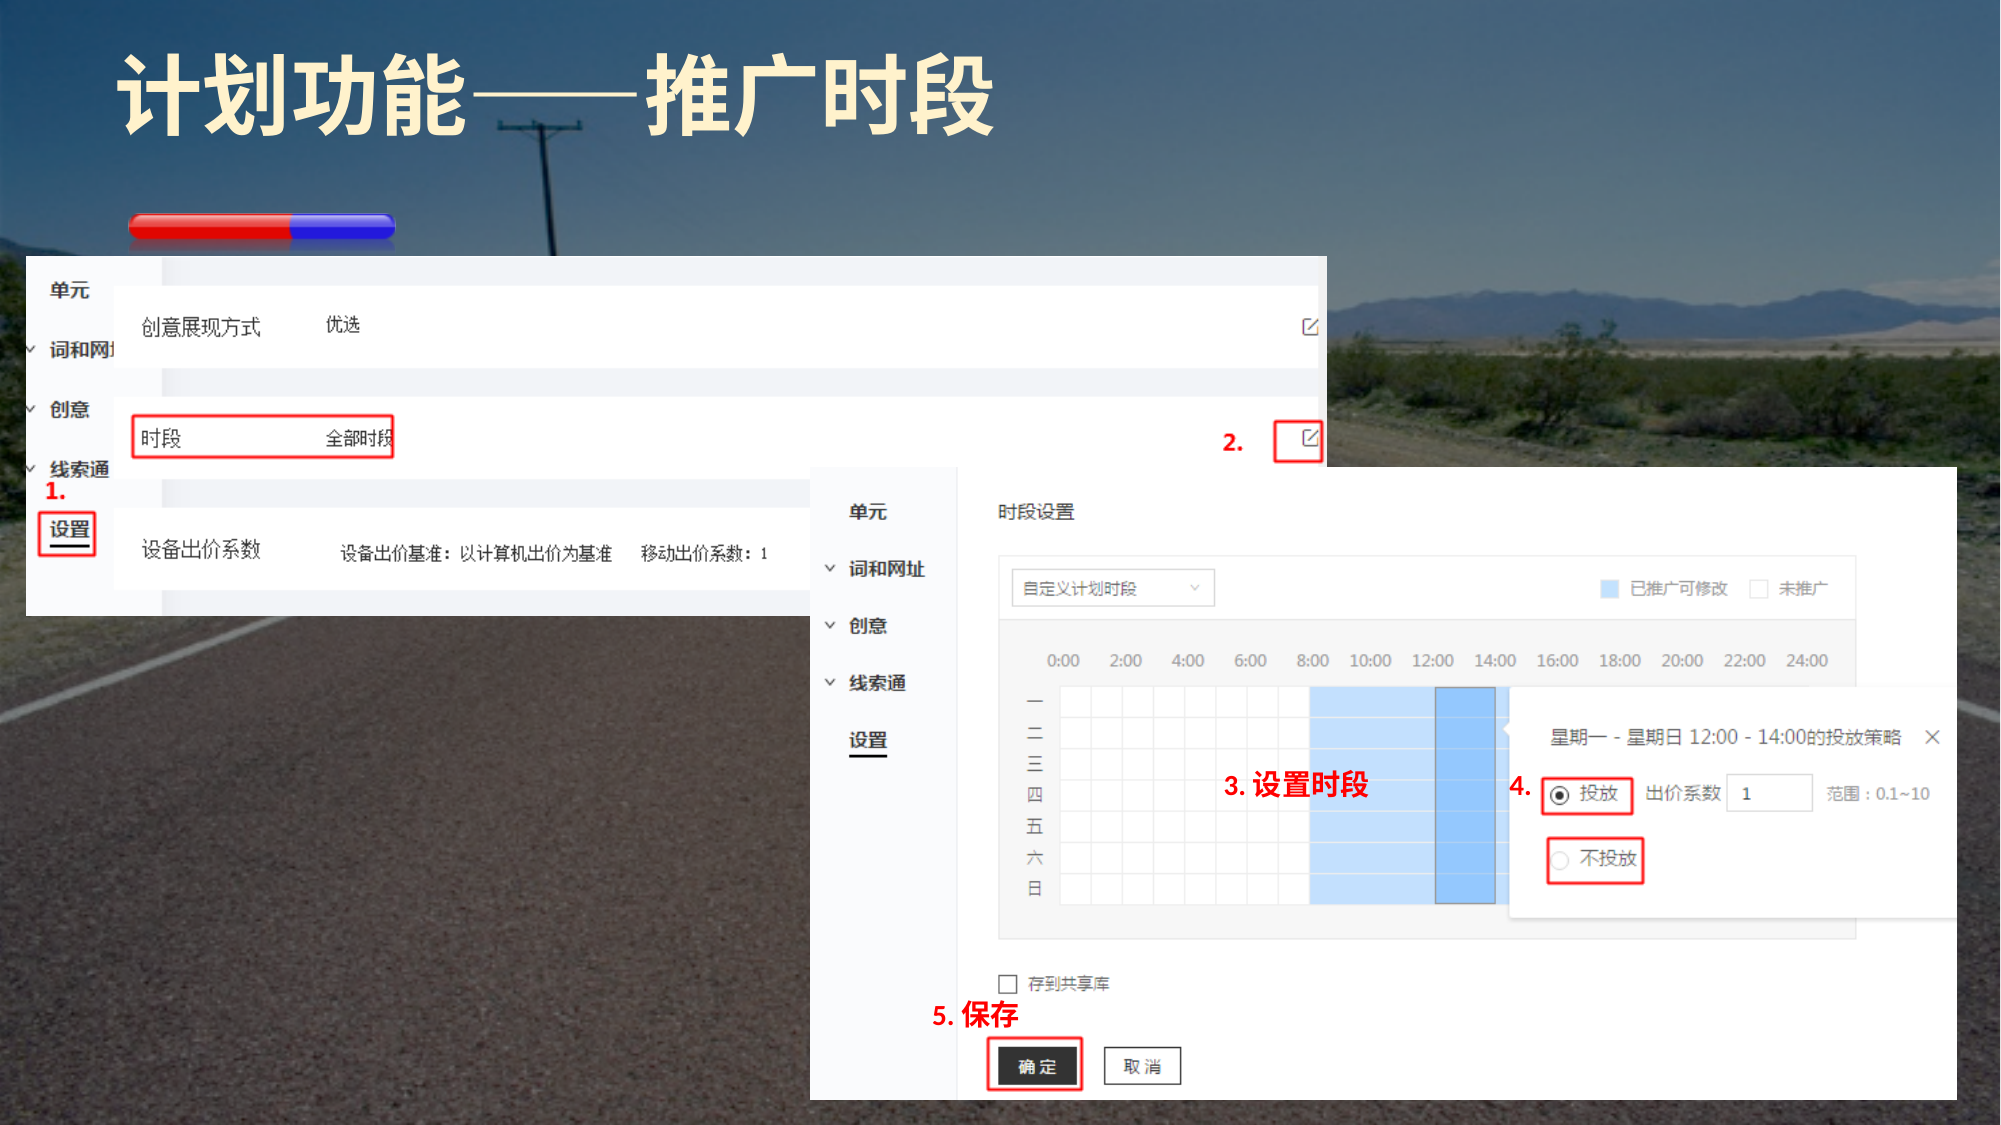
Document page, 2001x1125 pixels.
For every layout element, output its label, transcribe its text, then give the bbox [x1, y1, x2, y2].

picture [0, 0, 2001, 1125]
title 计划功能——推广时段 [99, 45, 1521, 203]
